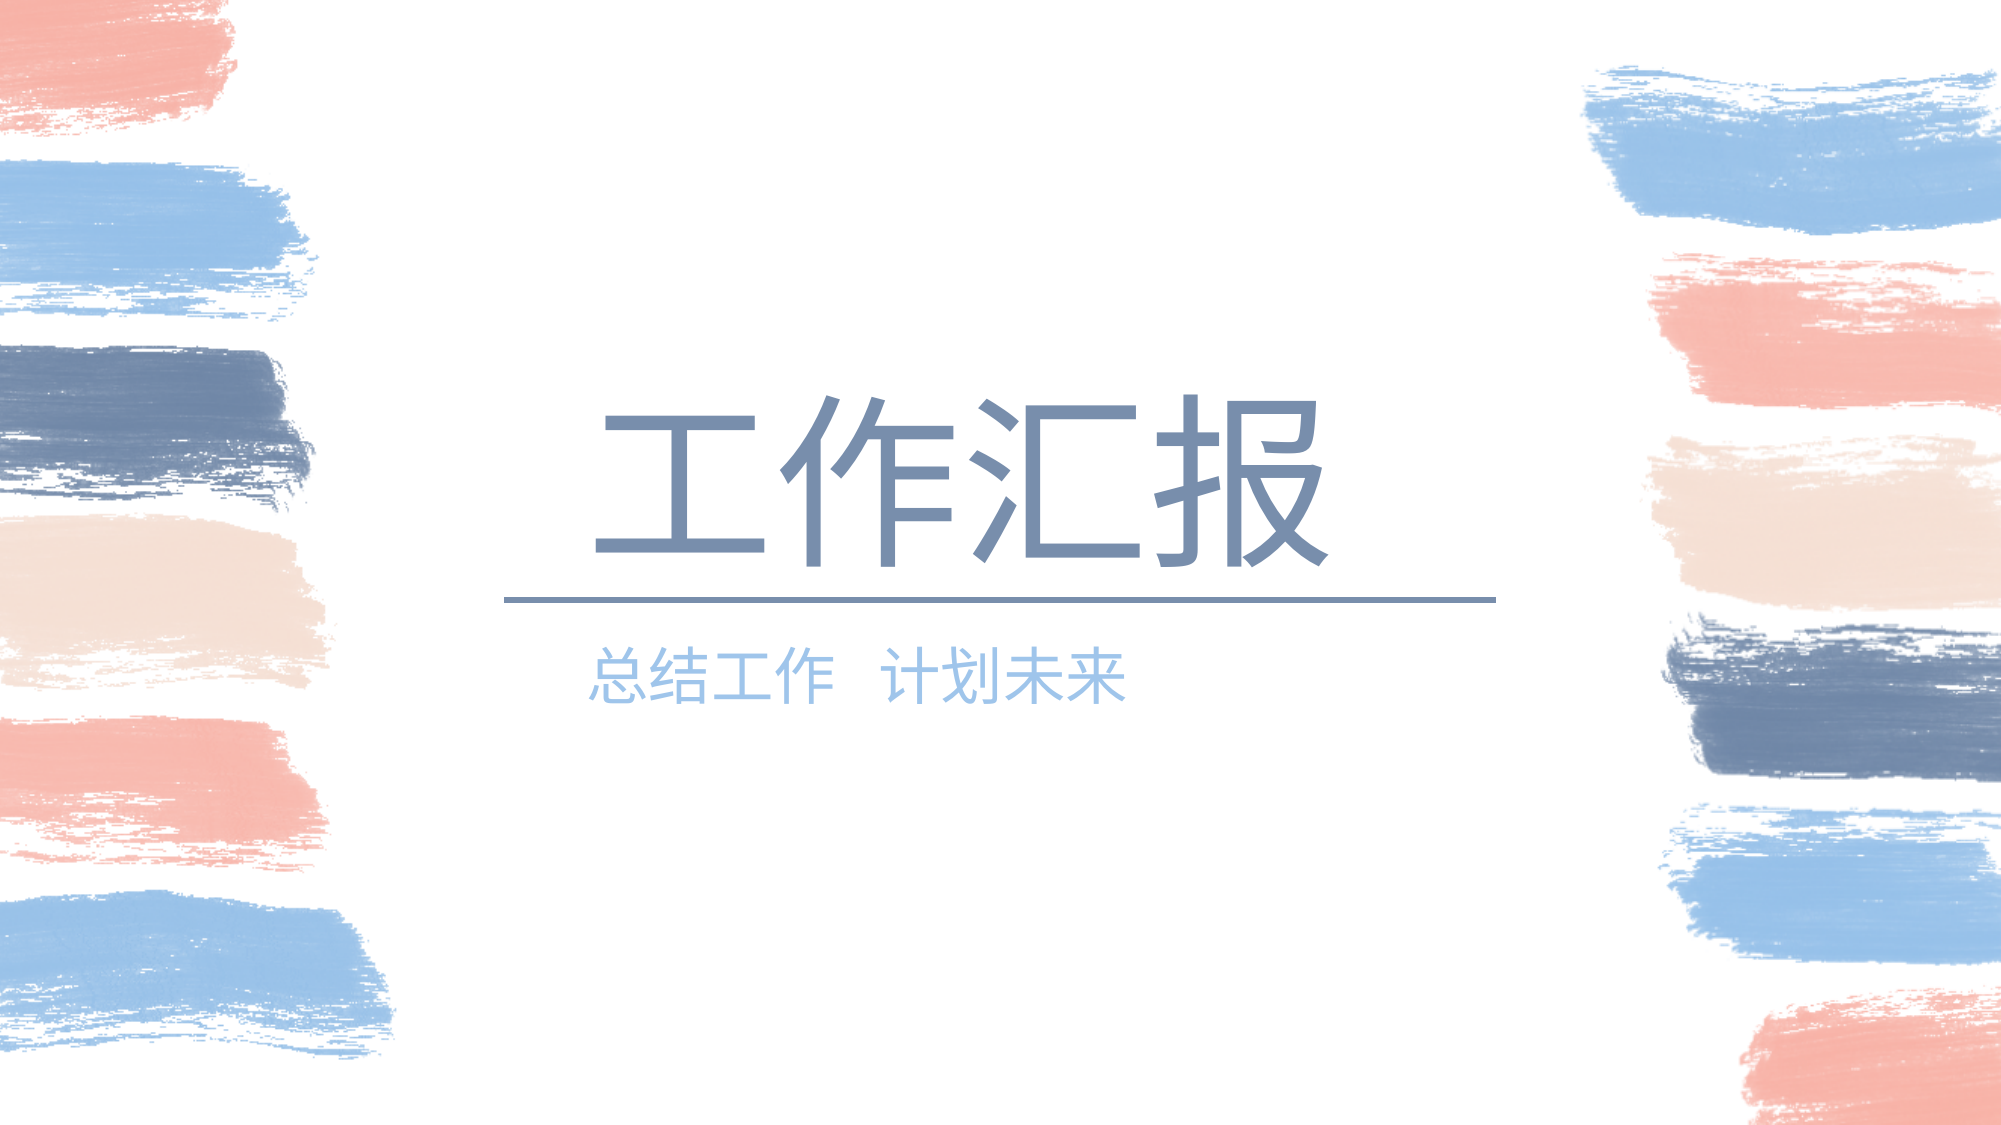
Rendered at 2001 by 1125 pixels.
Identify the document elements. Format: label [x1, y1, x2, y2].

text_box [504, 357, 1496, 721]
picture [0, 0, 511, 1125]
picture [1465, 0, 2001, 1125]
